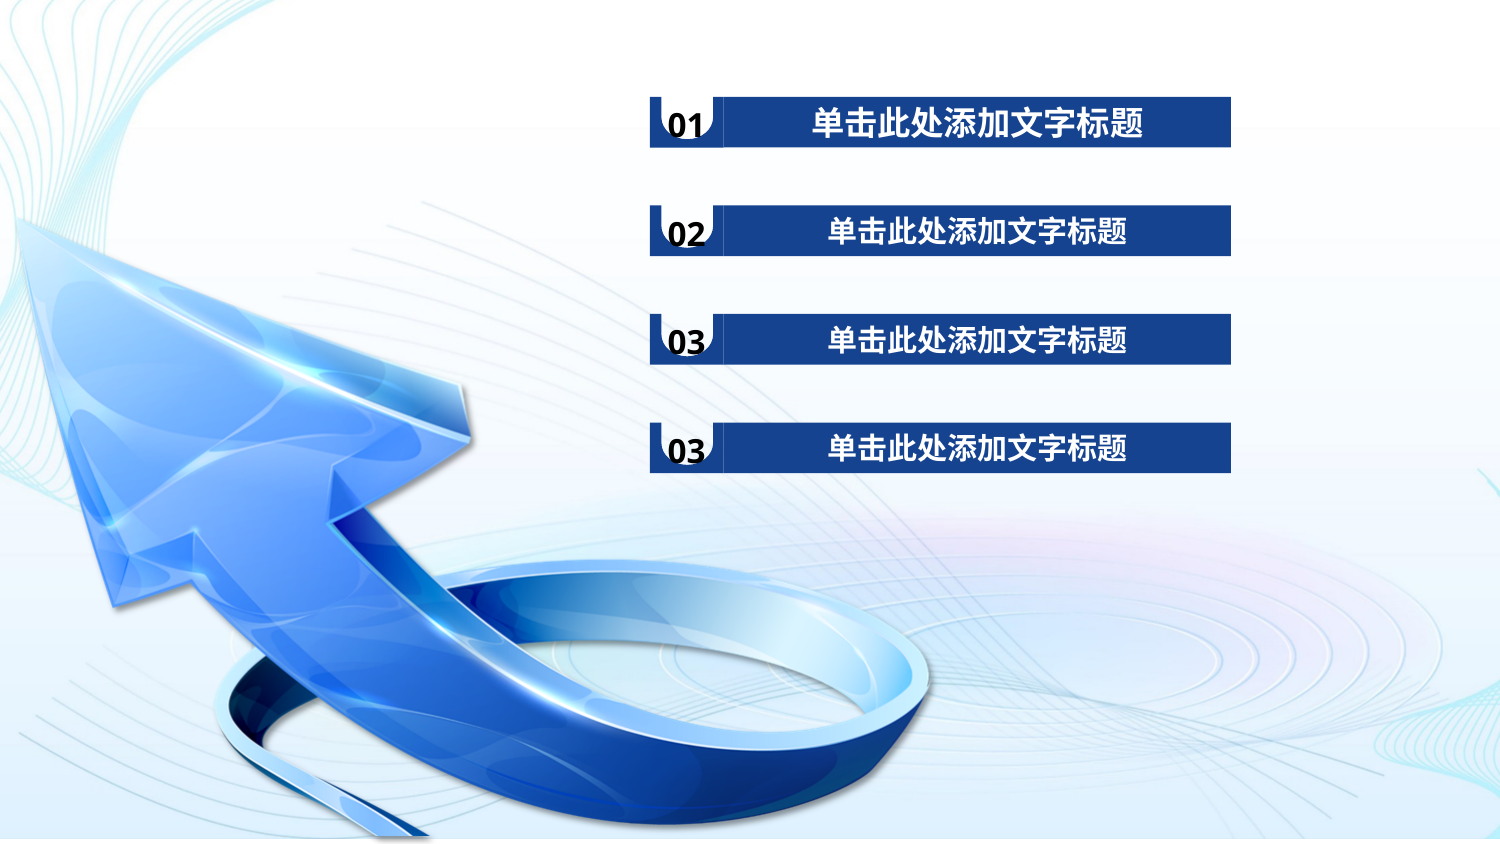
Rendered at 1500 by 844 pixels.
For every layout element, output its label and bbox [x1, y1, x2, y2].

text_box [649, 313, 1231, 365]
text_box [649, 205, 1231, 257]
picture [0, 0, 1500, 844]
text_box [649, 422, 1231, 474]
text_box [649, 96, 1231, 148]
